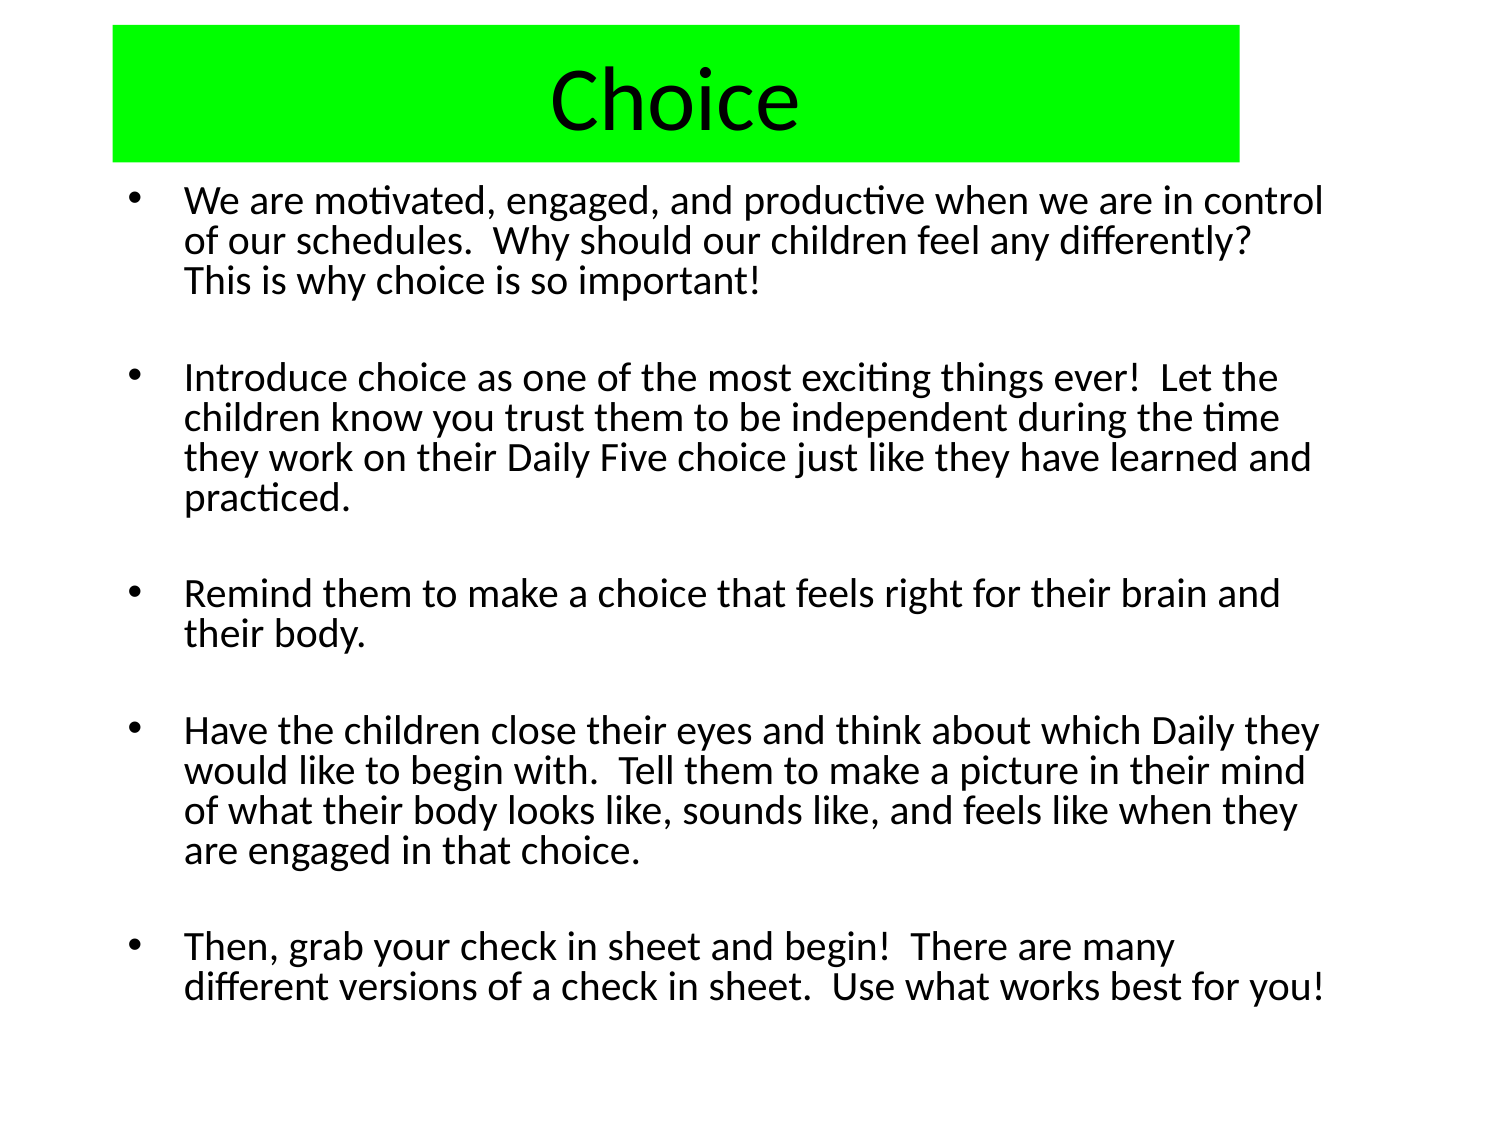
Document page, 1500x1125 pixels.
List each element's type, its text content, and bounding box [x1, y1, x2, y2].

title Choice [112, 24, 1240, 163]
list We are motivated, engaged, and productive when we are in control of our schedules. Why should our children feel any differently? This is why choice is so important! Introduce choice as one of the most exciting things ever! Let the children know you trust them to be independent during the time they work on their Daily Five choice just like they have learned and practiced. Remind them to make a choice that feels right for their brain and their body. Have the children close their eyes and think about which Daily they would like to begin with. Tell them to make a picture in their mind of what their body looks like, sounds like, and feels like when they are engaged in that choice. Then, grab your check in sheet and begin! There are many different versions of a check in sheet. Use what works best for you! [112, 174, 1351, 1001]
